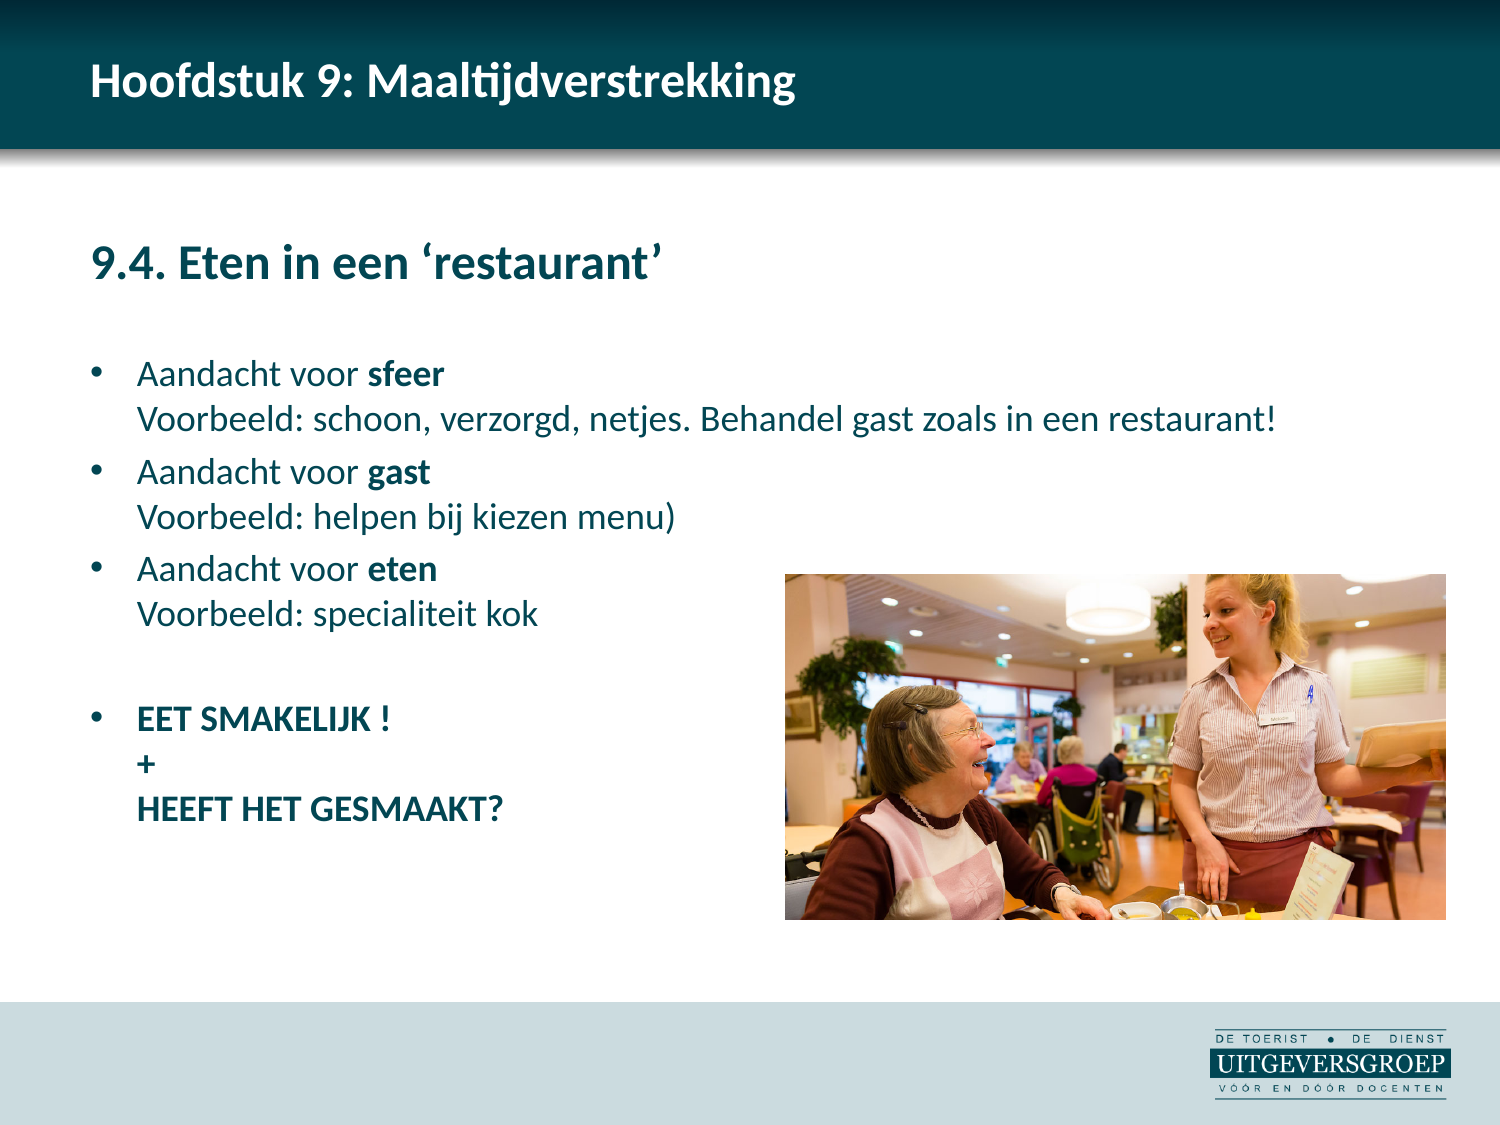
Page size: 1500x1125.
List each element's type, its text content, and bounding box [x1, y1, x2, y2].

list 9.4. Eten in een ‘restaurant’ Aandacht voor sfeer Voorbeeld: schoon, verzorgd, netjes. Behandel gast zoals in een restaurant! Aandacht voor gast Voorbeeld: helpen bij kiezen menu) Aandacht voor eten Voorbeeld: specialiteit kok EET SMAKELIJK ! + HEEFT HET GESMAAKT? [75, 221, 1425, 965]
picture [785, 573, 1446, 920]
picture [1210, 1021, 1451, 1106]
title Hoofdstuk 9: Maaltijdverstrekking [75, 0, 1425, 172]
